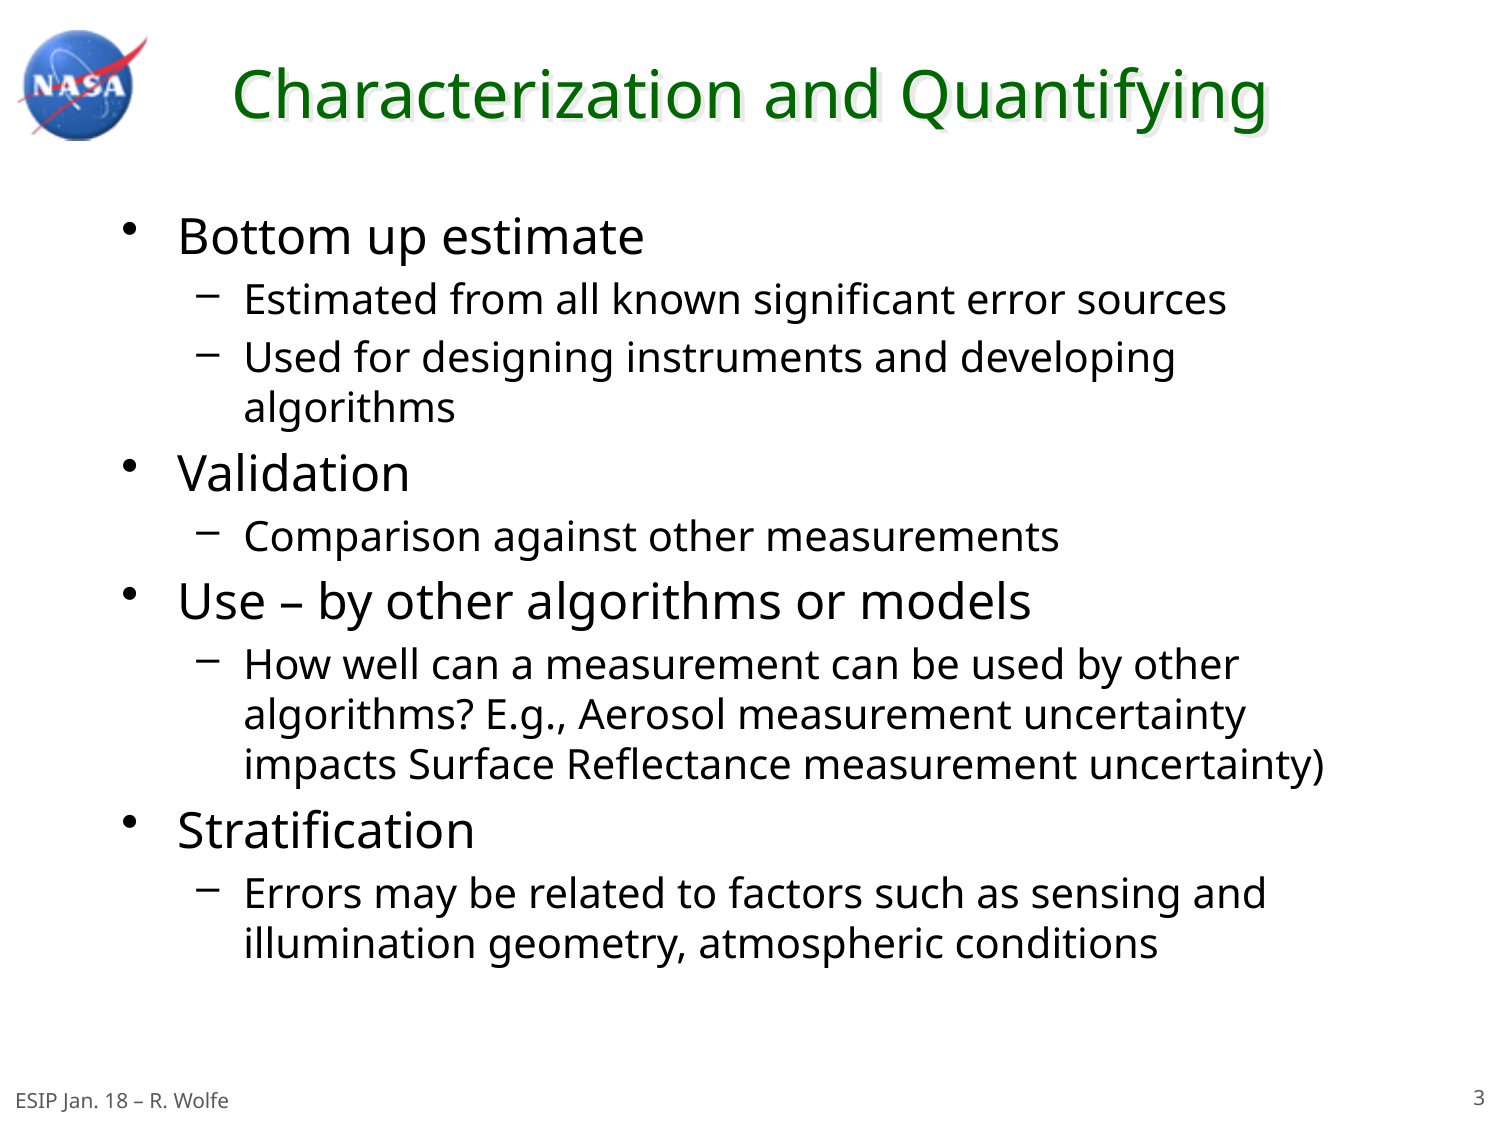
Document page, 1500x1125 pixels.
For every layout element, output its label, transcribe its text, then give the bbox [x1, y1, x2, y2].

list Bottom up estimate Estimated from all known significant error sources Used for designing instruments and developing algorithms Validation Comparison against other measurements Use – by other algorithms or models How well can a measurement can be used by other algorithms? E.g., Aerosol measurement uncertainty impacts Surface Reflectance measurement uncertainty) Stratification Errors may be related to factors such as sensing and illumination geometry, atmospheric conditions [106, 197, 1388, 1000]
slide_number 4 [1187, 1077, 1500, 1125]
title Characterization and Quantifying [171, 42, 1331, 141]
picture [17, 30, 150, 141]
